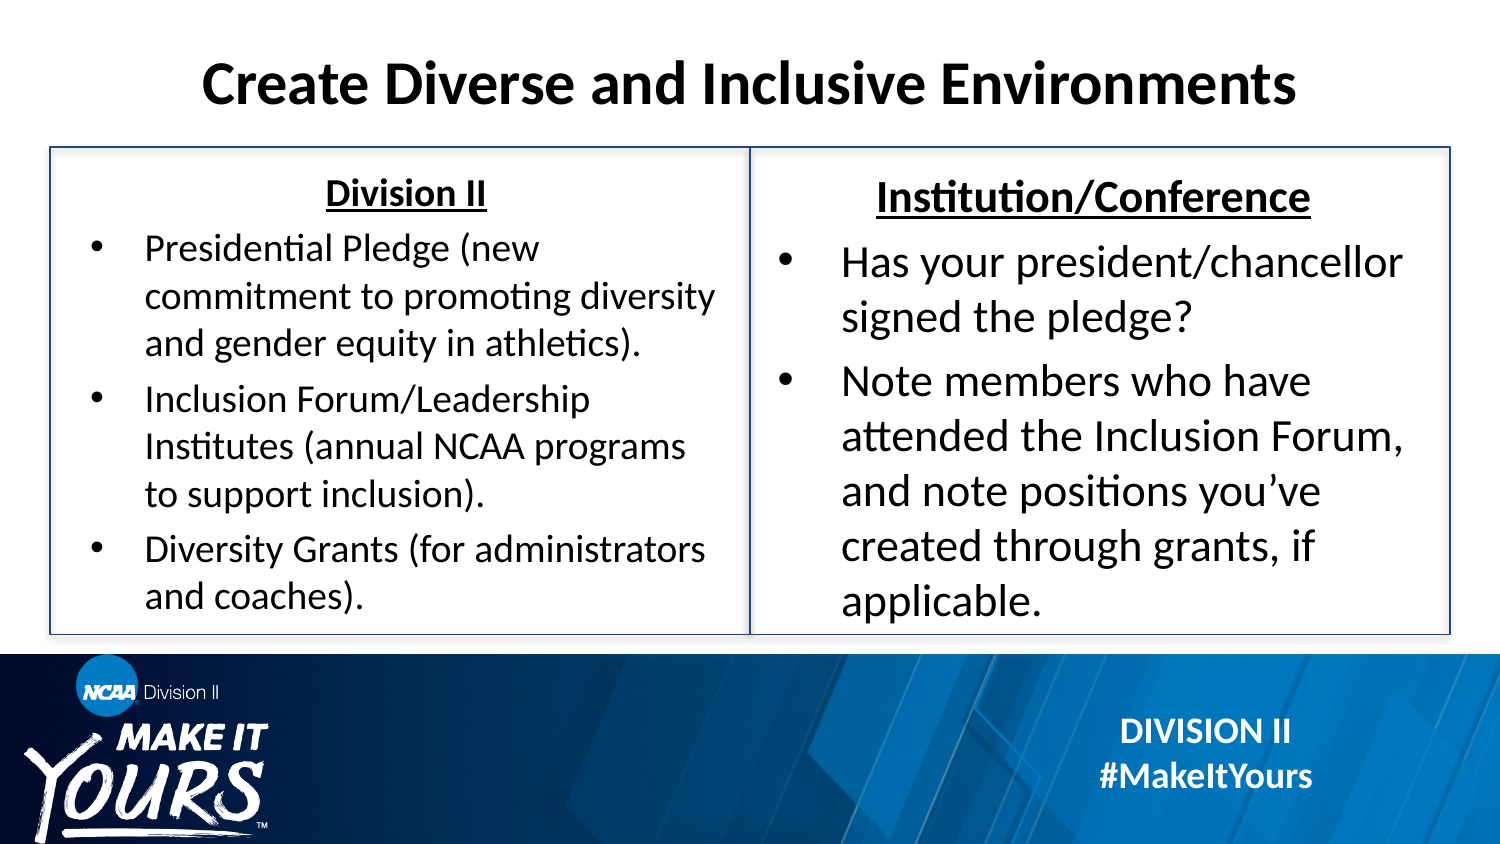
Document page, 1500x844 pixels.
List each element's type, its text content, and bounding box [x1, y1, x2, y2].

picture [0, 654, 1500, 844]
list Institution/Conference Has your president/chancellor signed the pledge? Note members who have attended the Inclusion Forum, and note positions you’ve created through grants, if applicable. [762, 159, 1425, 655]
list Division II Presidential Pledge (new commitment to promoting diversity and gender equity in athletics). Inclusion Forum/Leadership Institutes (annual NCAA programs to support inclusion). Diversity Grants (for administrators and coaches). [75, 159, 738, 635]
title Create Diverse and Inclusive Environments [75, 9, 1425, 150]
